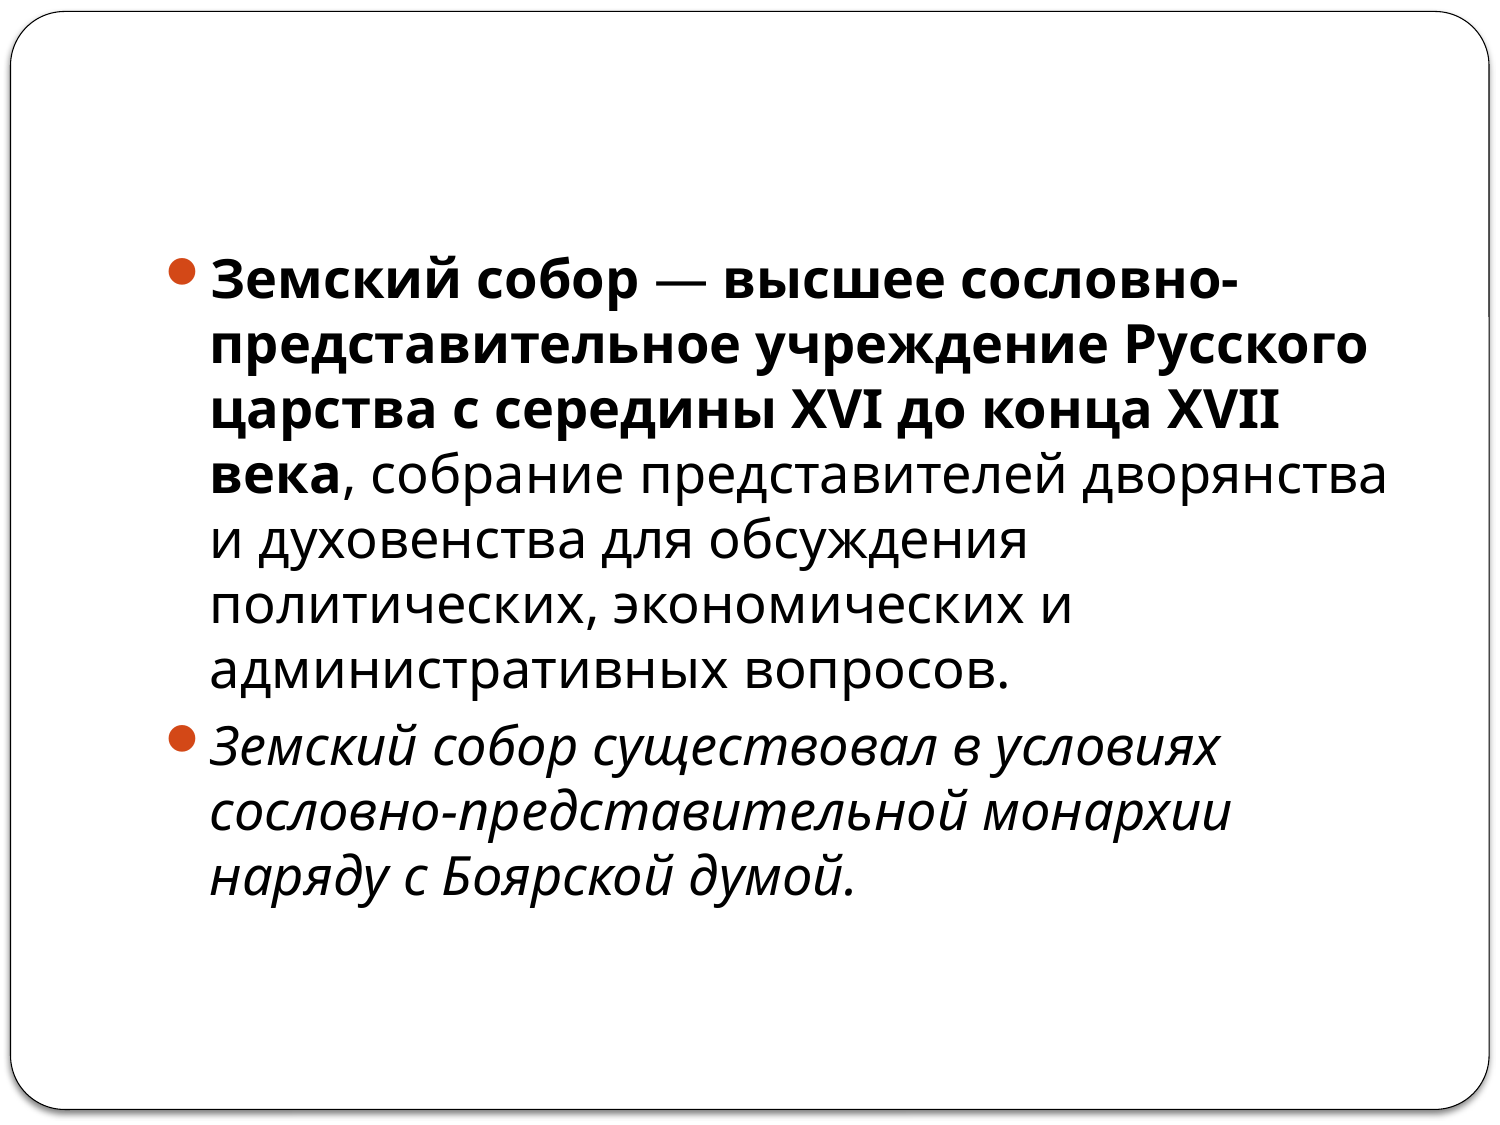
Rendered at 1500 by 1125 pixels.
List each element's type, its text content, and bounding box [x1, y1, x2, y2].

list Земский собор — высшее сословно-представительное учреждение Русского царства с середины XVI до конца XVII века, собрание представителей дворянства и духовенства для обсуждения политических, экономических и административных вопросов. Земский собор существовал в условиях сословно-представительной монархии наряду с Боярской думой. [150, 237, 1425, 988]
